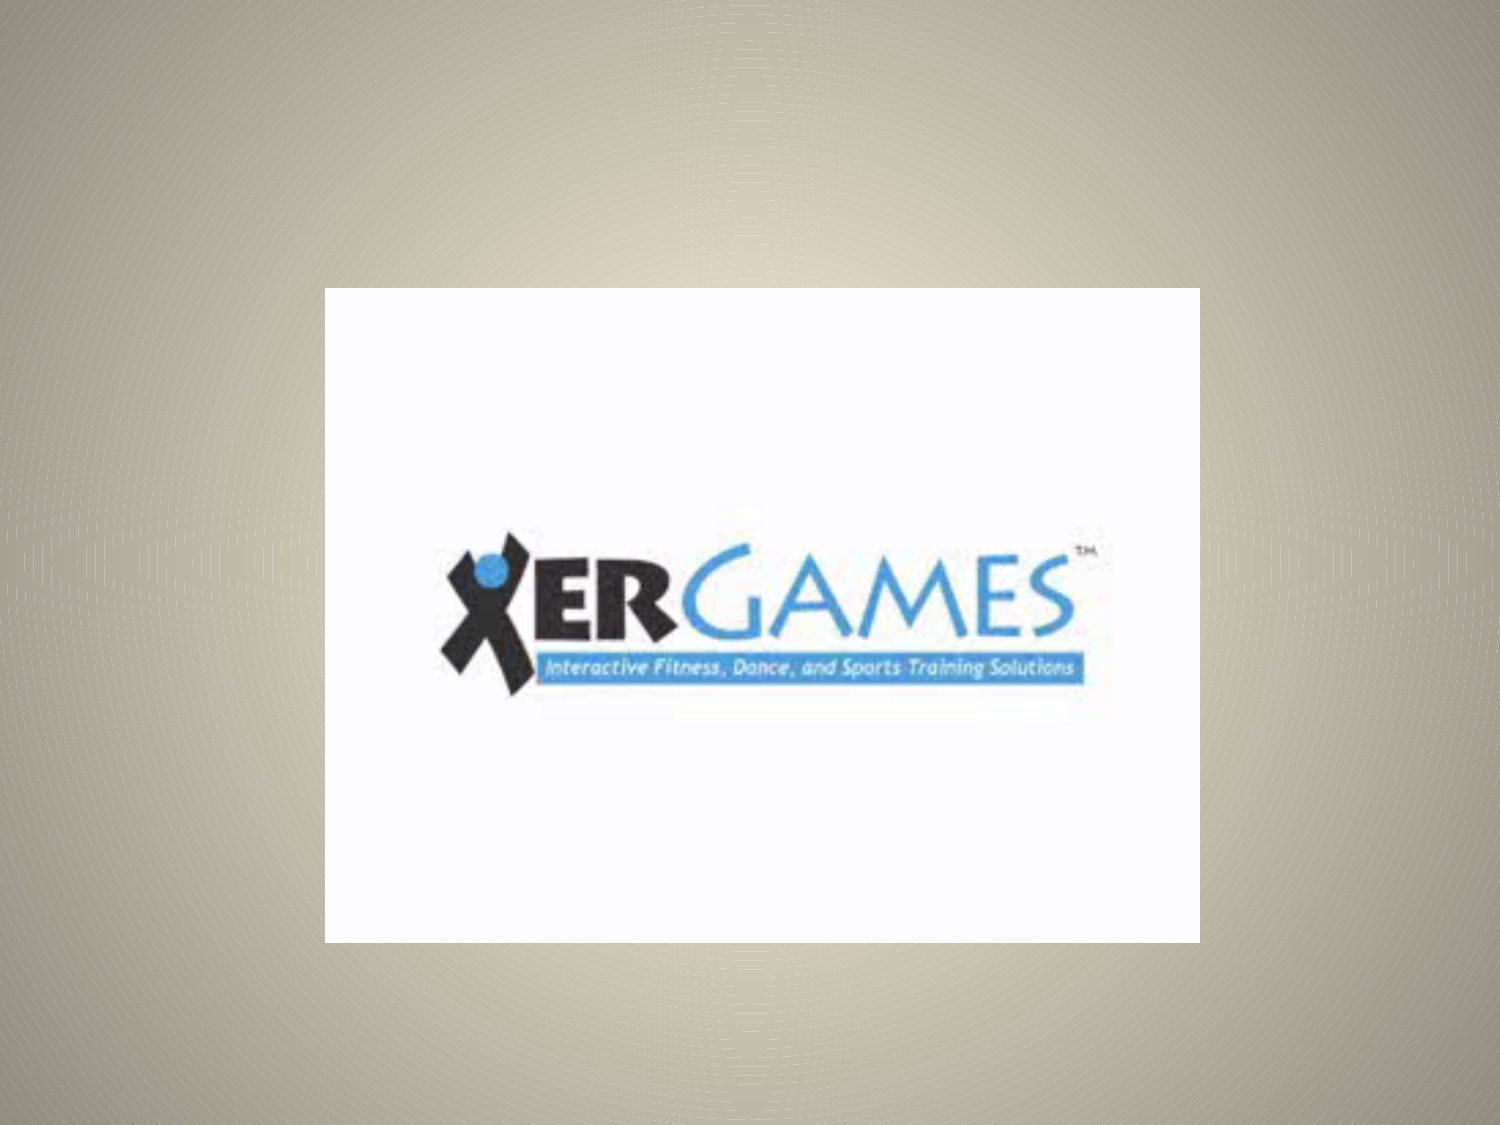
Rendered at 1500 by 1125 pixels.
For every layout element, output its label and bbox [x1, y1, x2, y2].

text_box [324, 287, 1201, 944]
